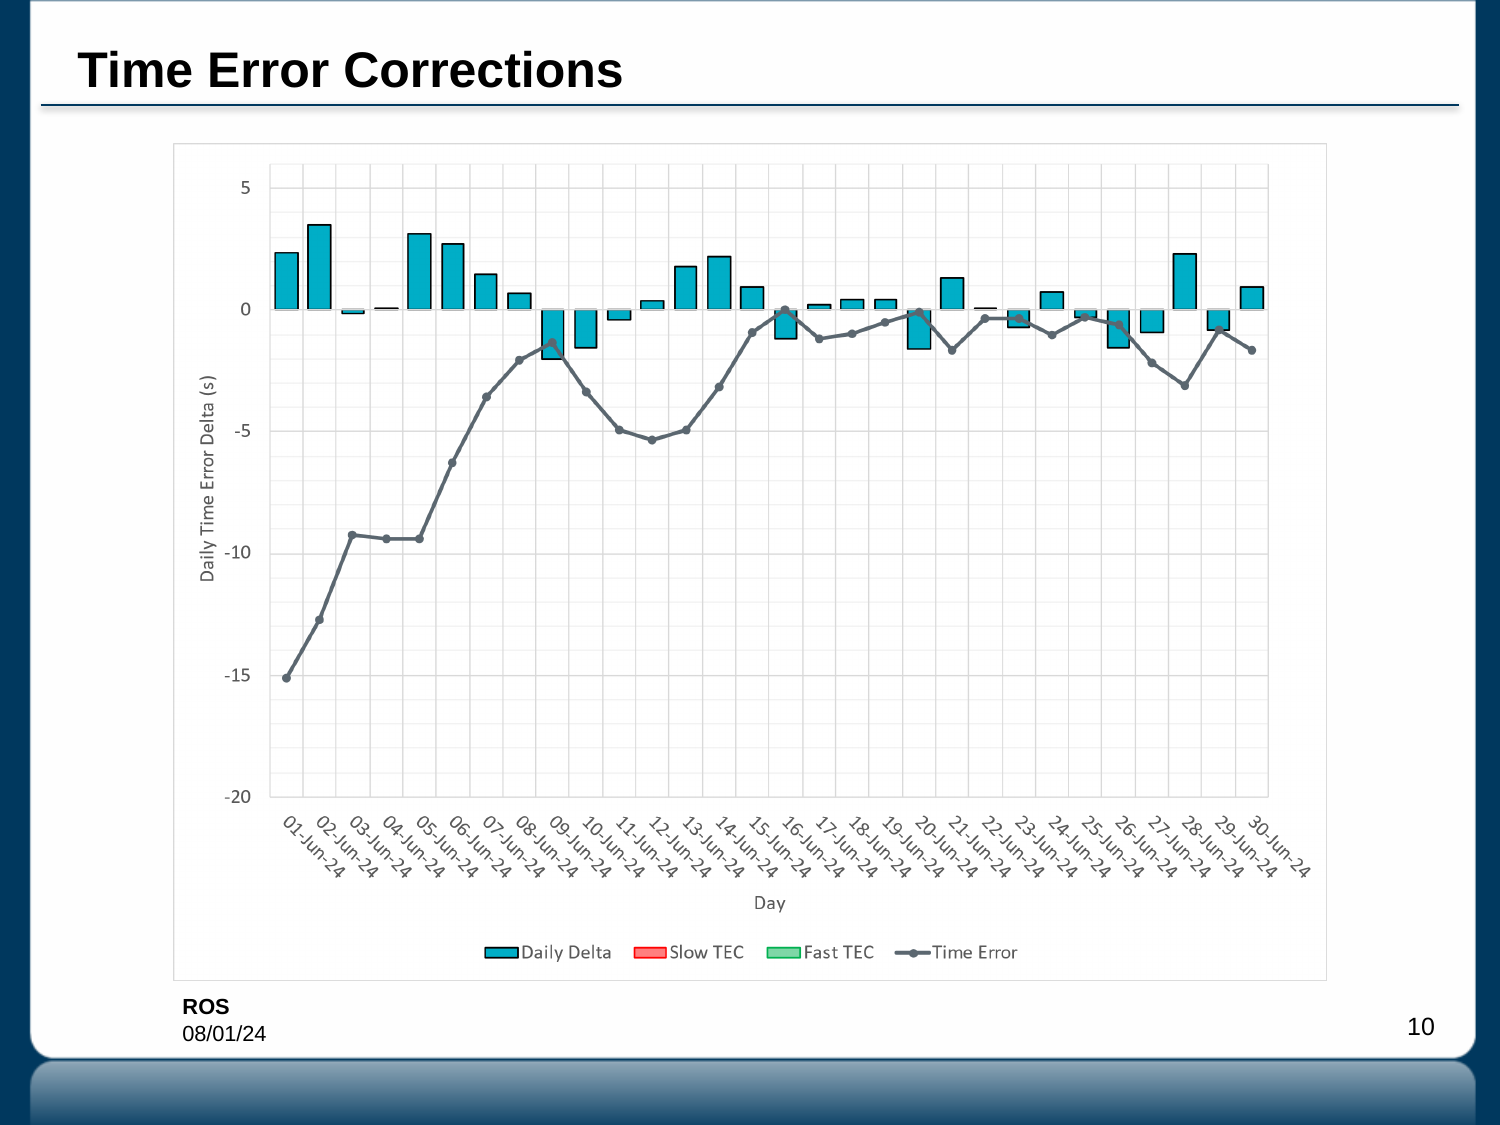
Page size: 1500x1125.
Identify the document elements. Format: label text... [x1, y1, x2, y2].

title Time Error Corrections [62, 29, 1450, 106]
picture [0, 0, 1500, 1125]
